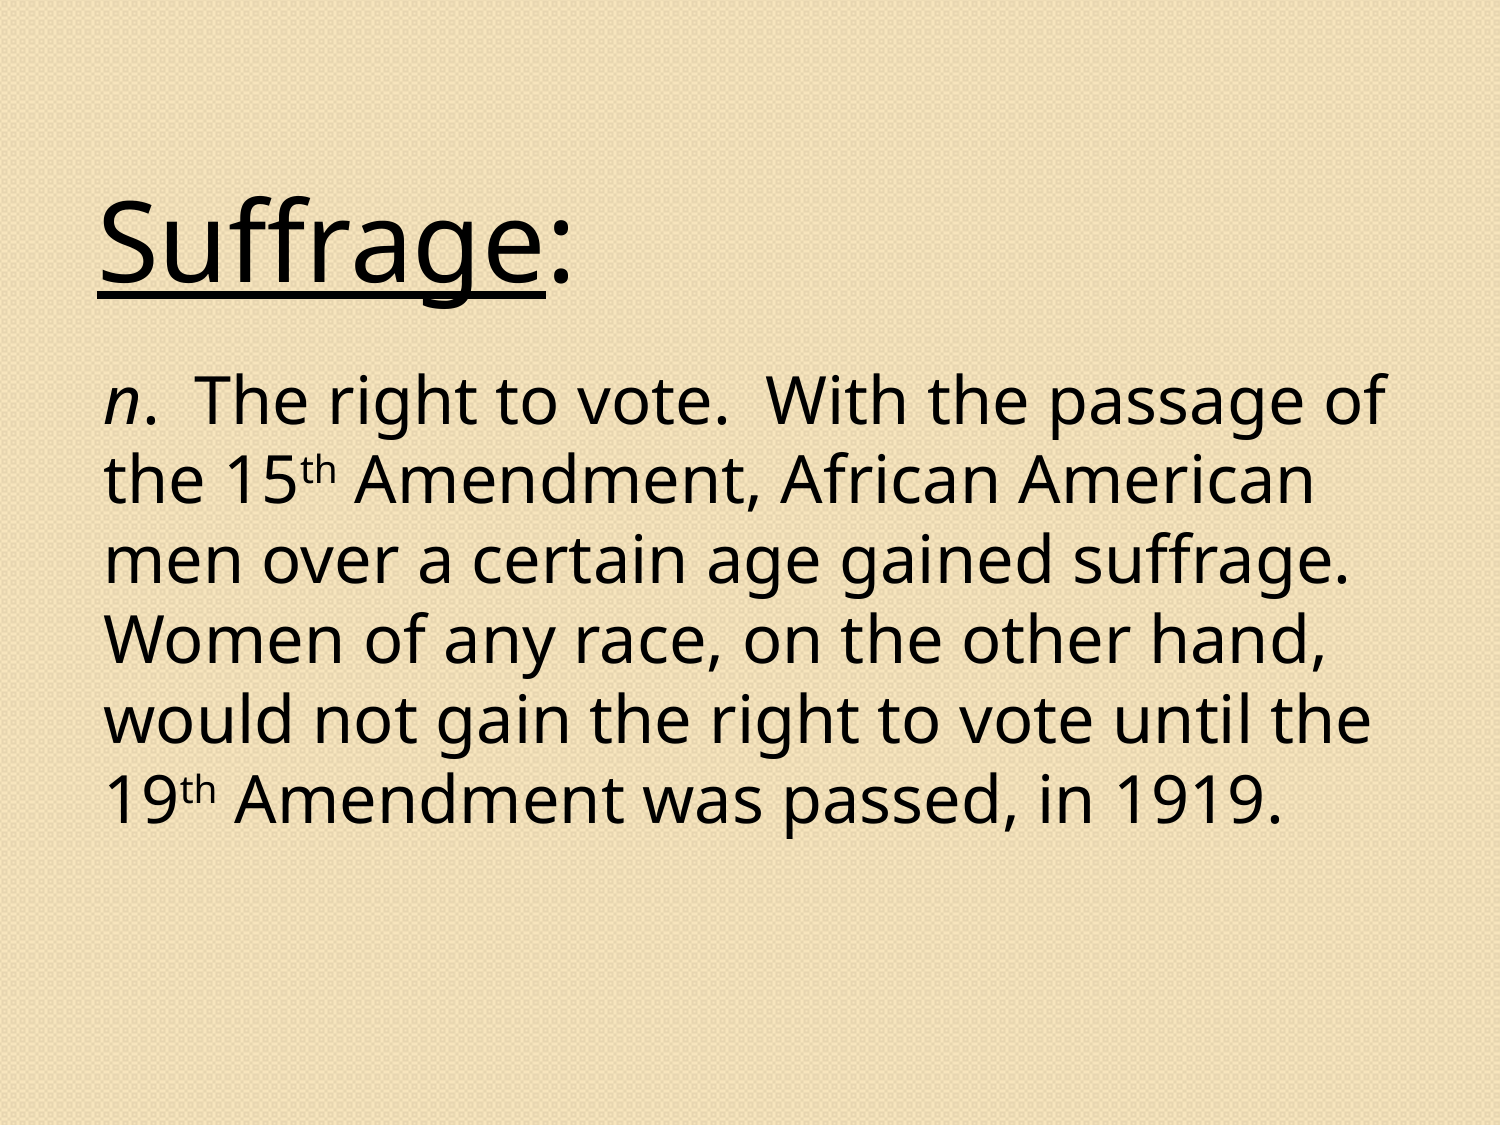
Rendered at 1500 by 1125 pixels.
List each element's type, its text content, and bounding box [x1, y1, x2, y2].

list Suffrage: [75, 162, 700, 278]
list n. The right to vote. With the passage of the 15th Amendment, African American men over a certain age gained suffrage. Women of any race, on the other hand, would not gain the right to vote until the 19th Amendment was passed, in 1919. [75, 350, 1413, 1005]
